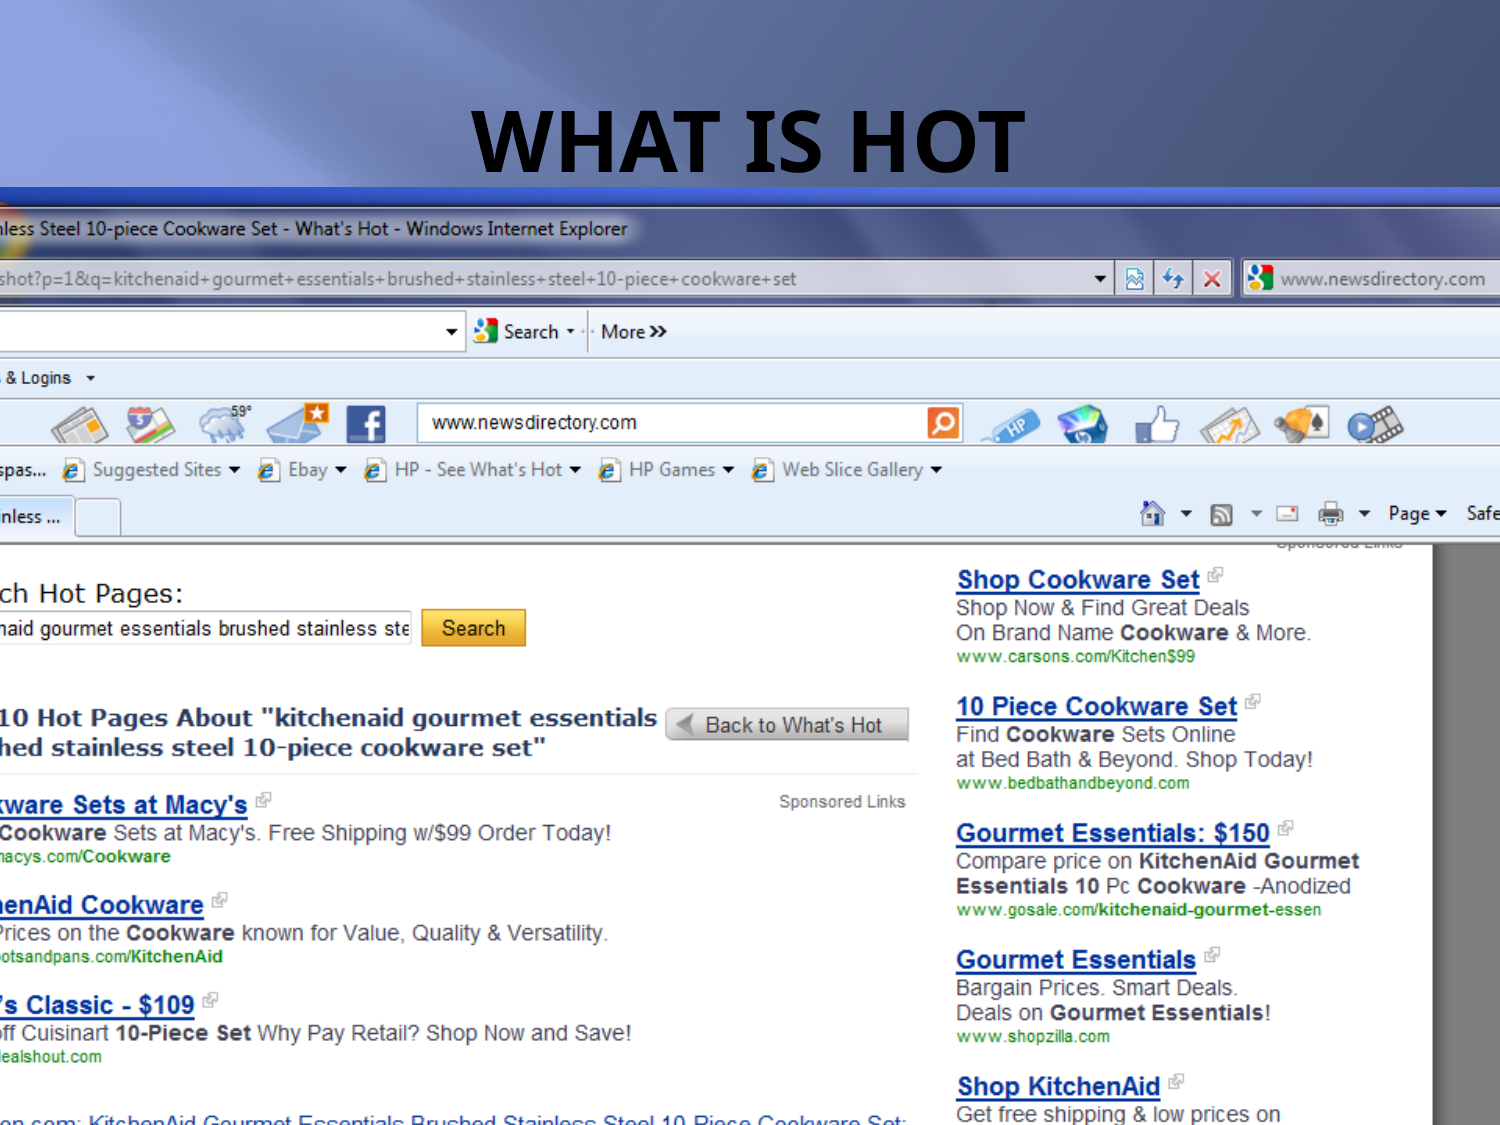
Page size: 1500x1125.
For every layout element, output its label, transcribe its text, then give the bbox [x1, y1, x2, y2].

picture [0, 187, 1500, 1125]
title WHAT IS HOT [75, 45, 1425, 187]
